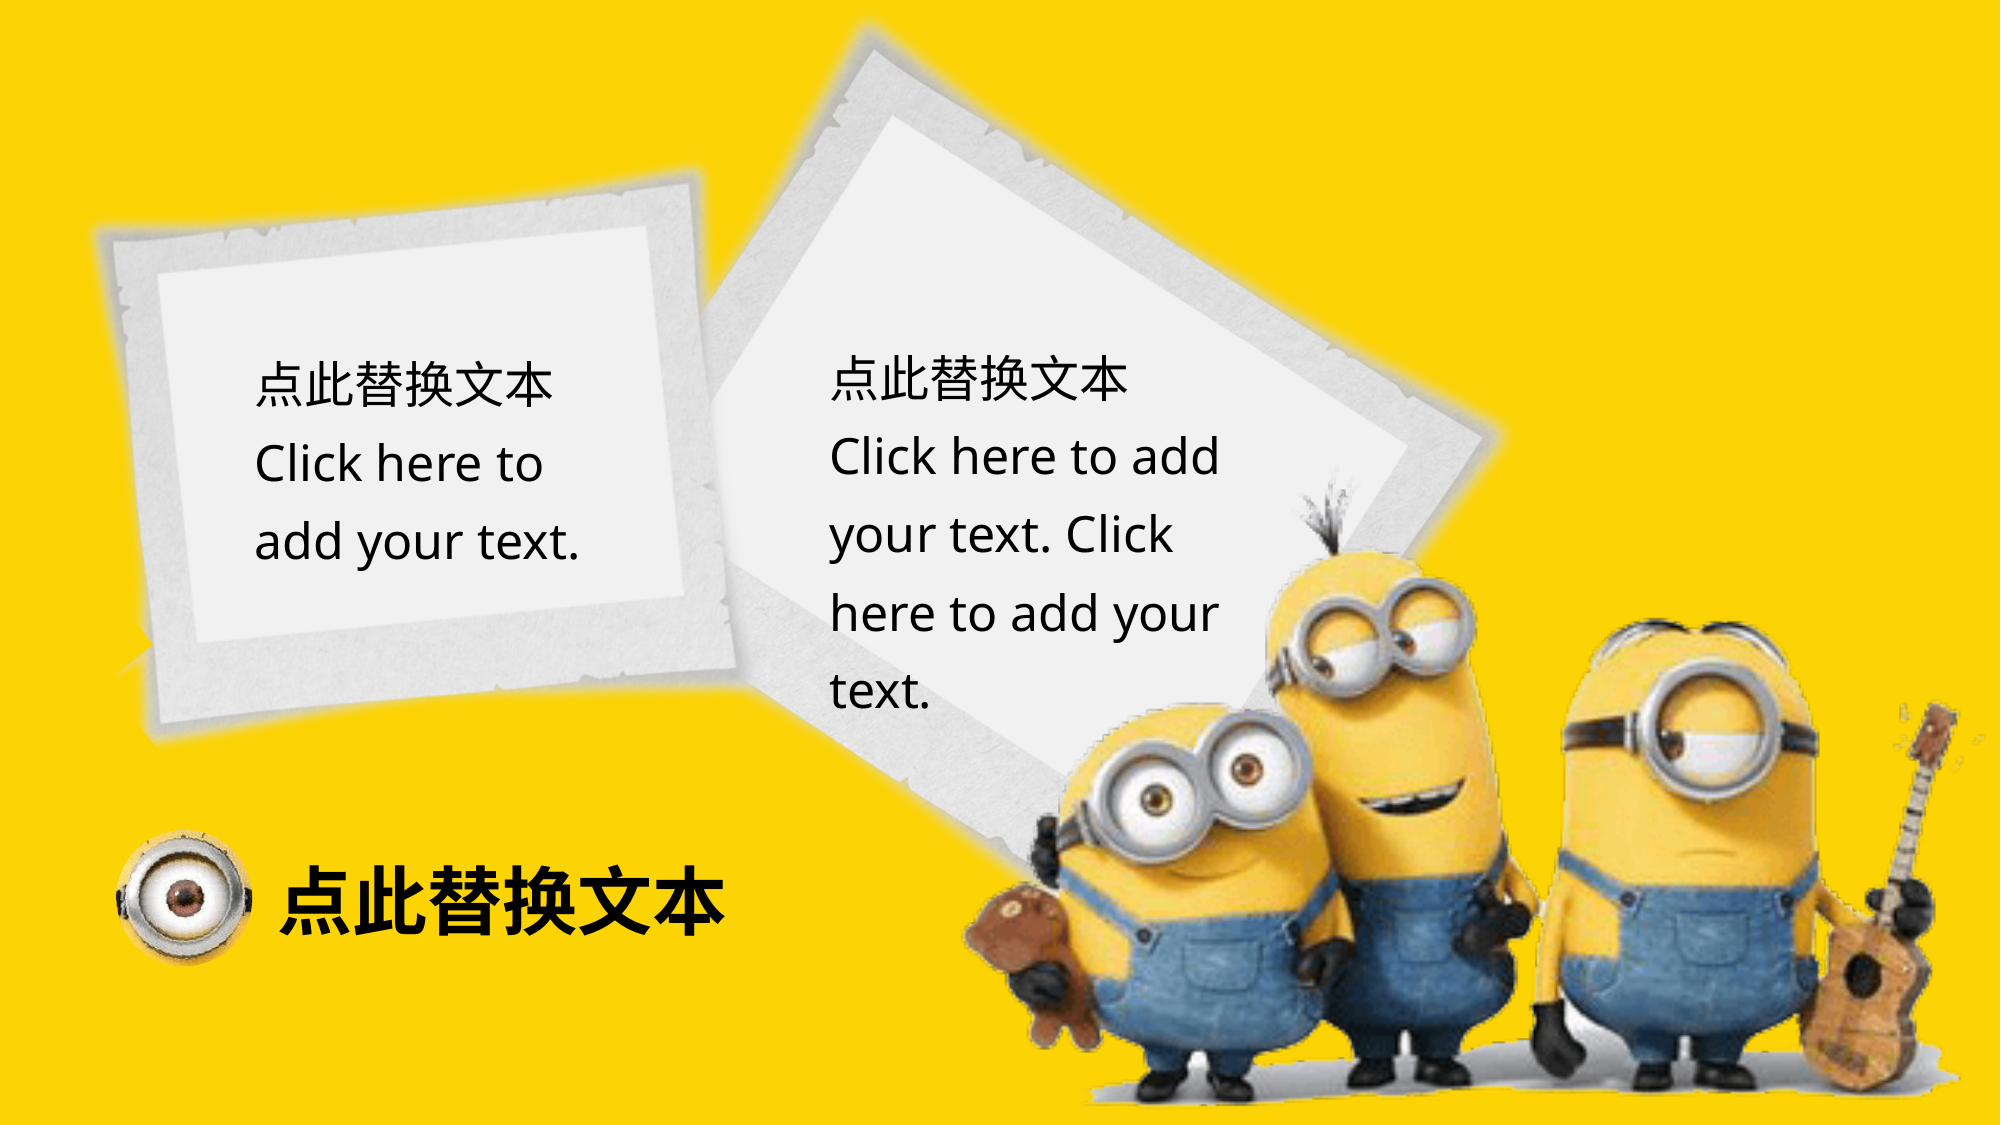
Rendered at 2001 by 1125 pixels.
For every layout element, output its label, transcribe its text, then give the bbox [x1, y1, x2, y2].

picture [63, 2, 2001, 1125]
picture [116, 830, 253, 967]
text_box 点此替换文本 [262, 846, 525, 952]
